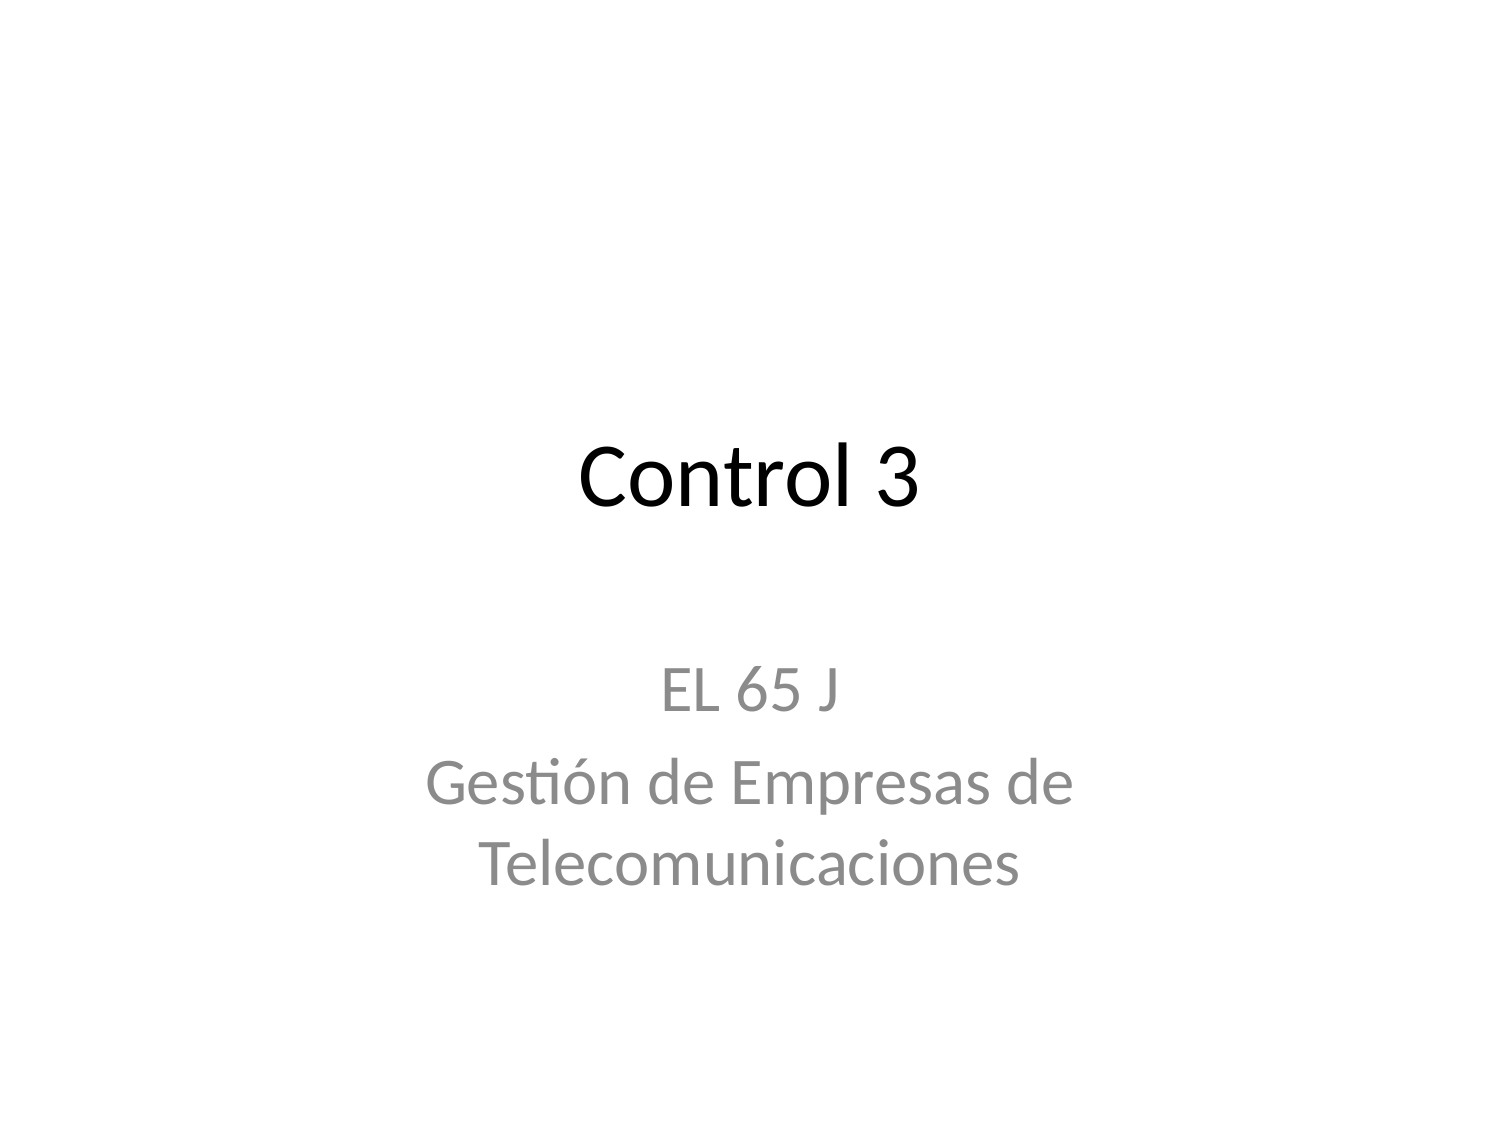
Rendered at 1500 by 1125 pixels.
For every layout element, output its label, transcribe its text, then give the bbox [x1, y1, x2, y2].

subtitle EL 65 J Gestión de Empresas de Telecomunicaciones [225, 637, 1275, 925]
title Control 3 [112, 349, 1388, 591]
